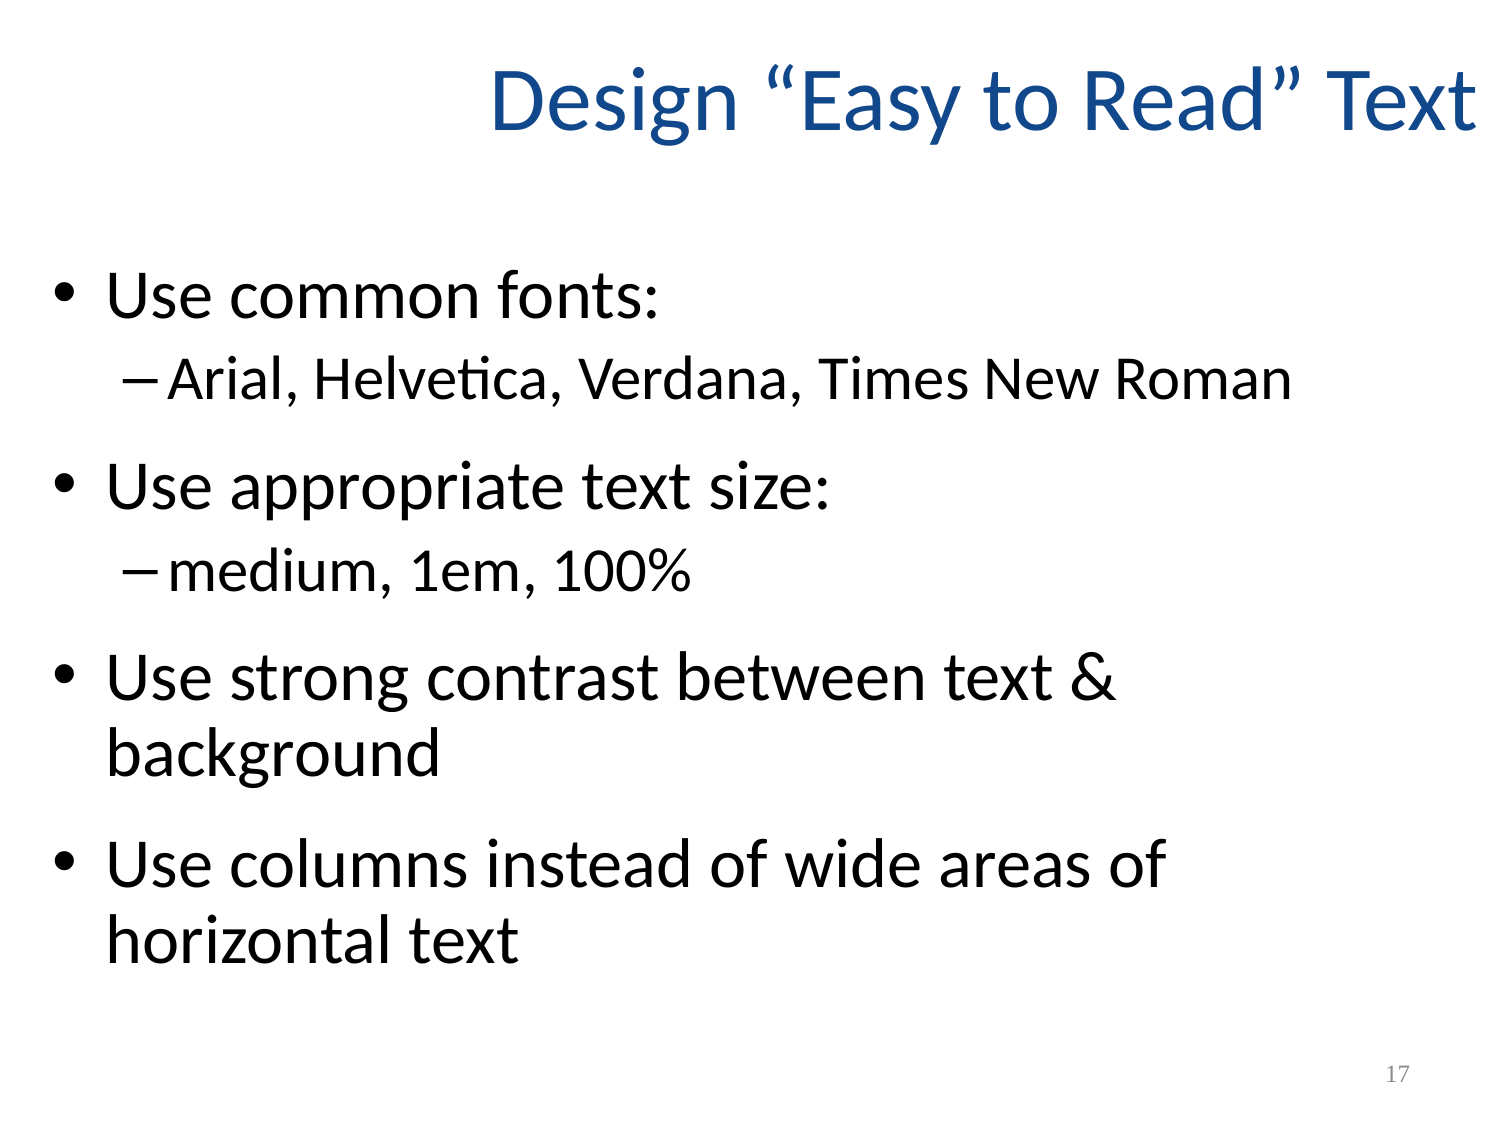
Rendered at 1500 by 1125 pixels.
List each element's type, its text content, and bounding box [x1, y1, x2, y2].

slide_number 17 [1074, 1042, 1425, 1103]
list Use common fonts: Arial, Helvetica, Verdana, Times New Roman Use appropriate text size: medium, 1em, 100% Use strong contrast between text & background Use columns instead of wide areas of horizontal text [37, 249, 1475, 988]
title Design “Easy to Read” Text [219, 0, 1495, 188]
